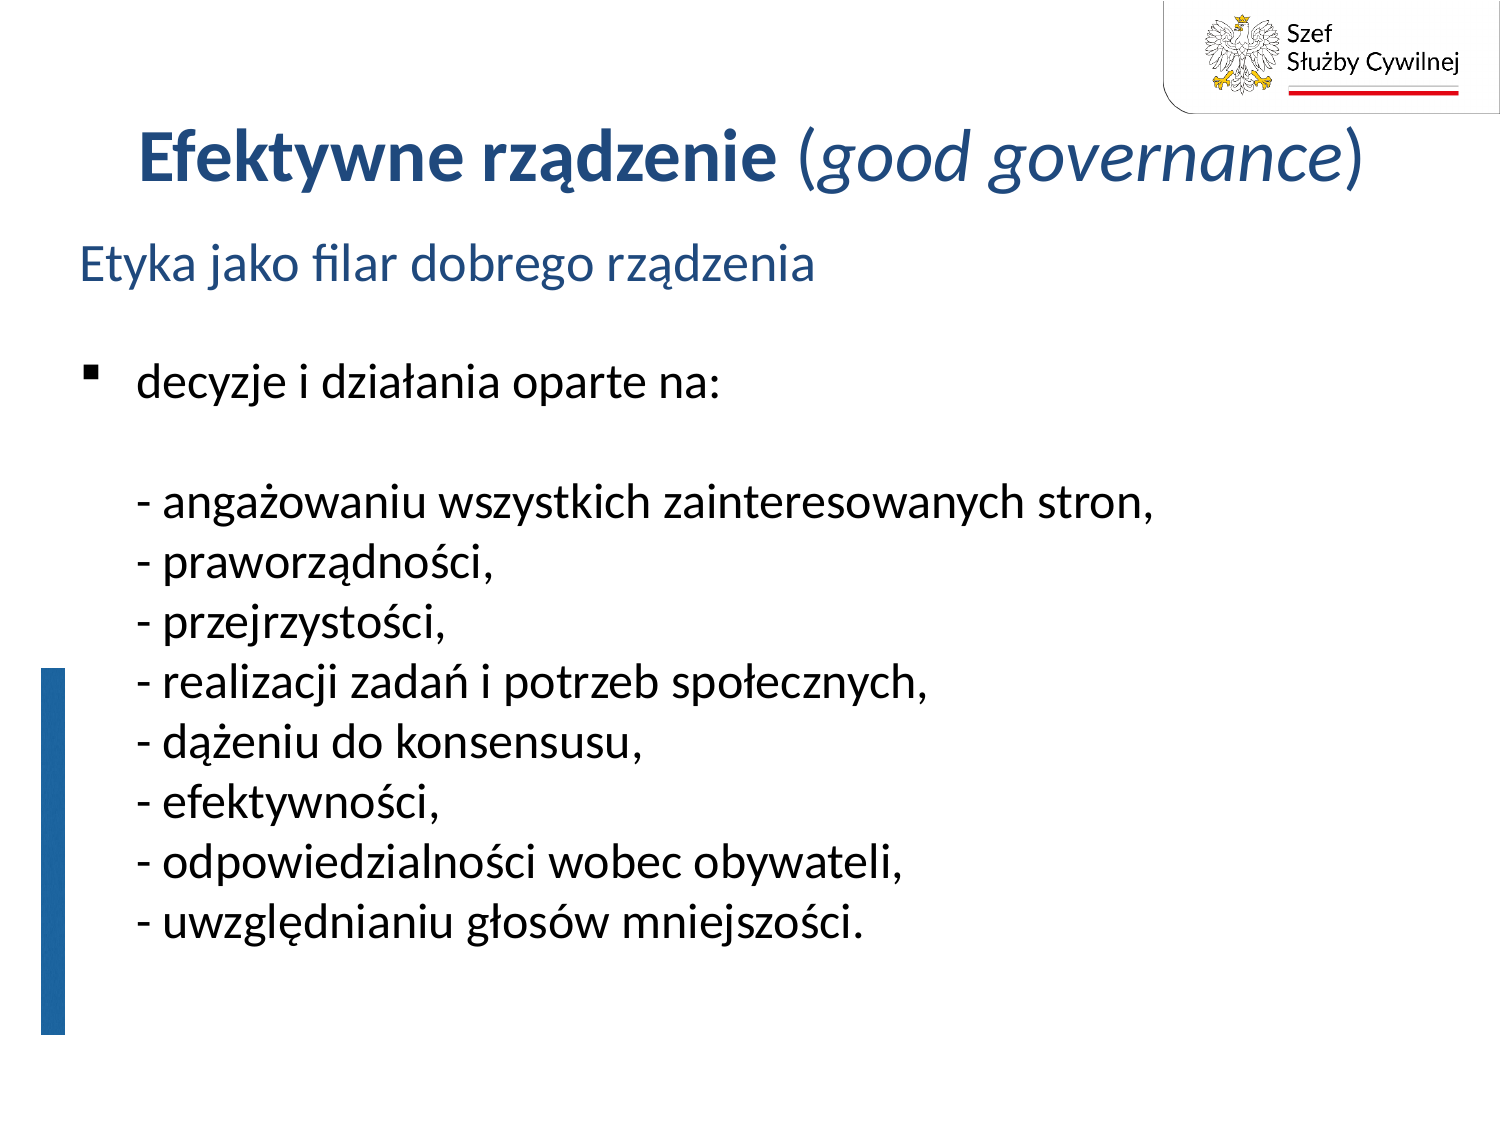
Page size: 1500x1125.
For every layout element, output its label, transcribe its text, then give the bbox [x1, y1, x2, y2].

picture [1163, 0, 1500, 114]
title Efektywne rządzenie (good governance) [109, 99, 1412, 219]
text_box Etyka jako filar dobrego rządzenia decyzje i działania oparte na: - angażowaniu wszystkich zainteresowanych stron, - praworządności, - przejrzystości, - realizacji zadań i potrzeb społecznych, - dążeniu do konsensusu, - efektywności, - odpowiedzialności wobec obywateli, - uwzględnianiu głosów mniejszości. [64, 219, 1412, 1035]
picture [41, 668, 64, 1035]
